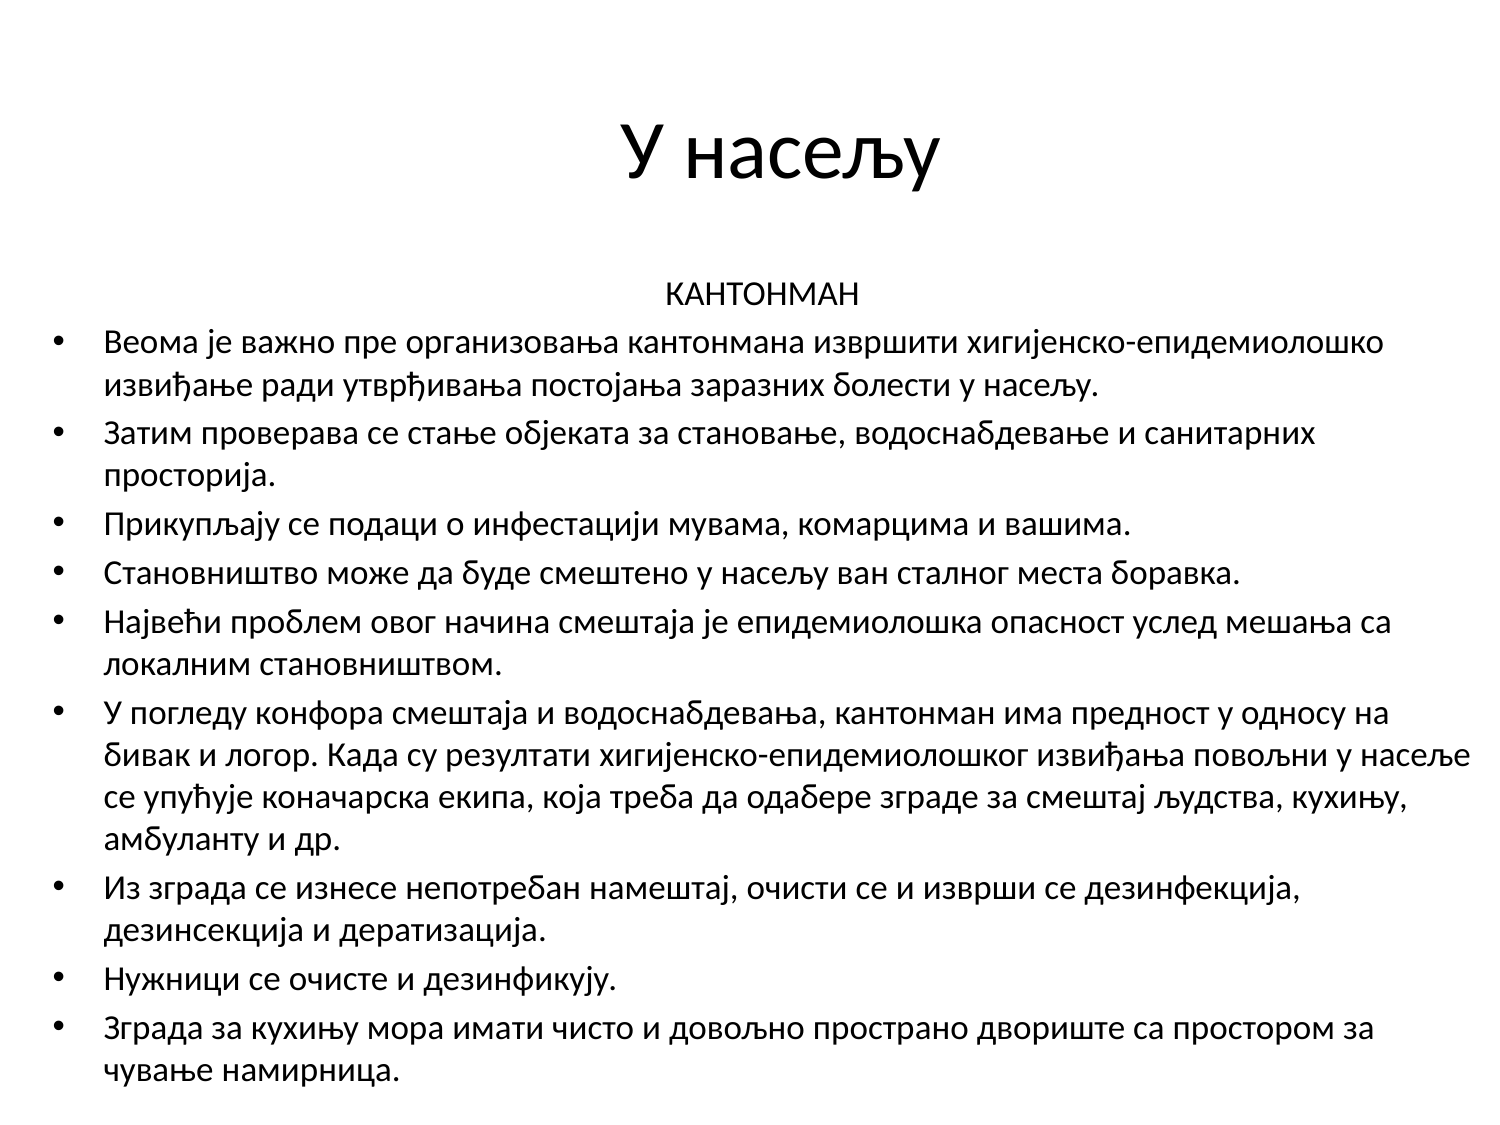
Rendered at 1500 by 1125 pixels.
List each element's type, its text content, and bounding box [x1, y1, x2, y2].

text_box У насељу [143, 24, 1419, 265]
list КАНТОНМАН Веома је важно пре организовања кантонмана извршити хигијенско-епидемиолошко извиђање ради утврђивања постојања заразних болести у насељу. Затим проверава се стање објеката за становање, водоснабдевање и санитарних просторија. Прикупљају се подаци о инфестацији мувама, комарцима и вашима. Становништво може да буде смештено у насељу ван сталног места боравка. Највећи проблем овог начина смештаја је епидемиолошка опасност услед мешања са локалним становништвом. У погледу конфора смештаја и водоснабдевања, кантонман има предност у односу на бивак и логор. Када су резултати хигијенско-епидемиолошког извиђања повољни у насеље се упућује коначарска екипа, која треба да одабере зграде за смештај људства, кухињу, амбуланту и др. Из зграда се изнесе непотребан намештај, очисти се и изврши се дезинфекција, дезинсекција и дератизација. Нужници се очисте и дезинфикују. Зграда за кухињу мора имати чисто и довољно пространо двориште са простором за чување намирница. [37, 262, 1488, 1100]
